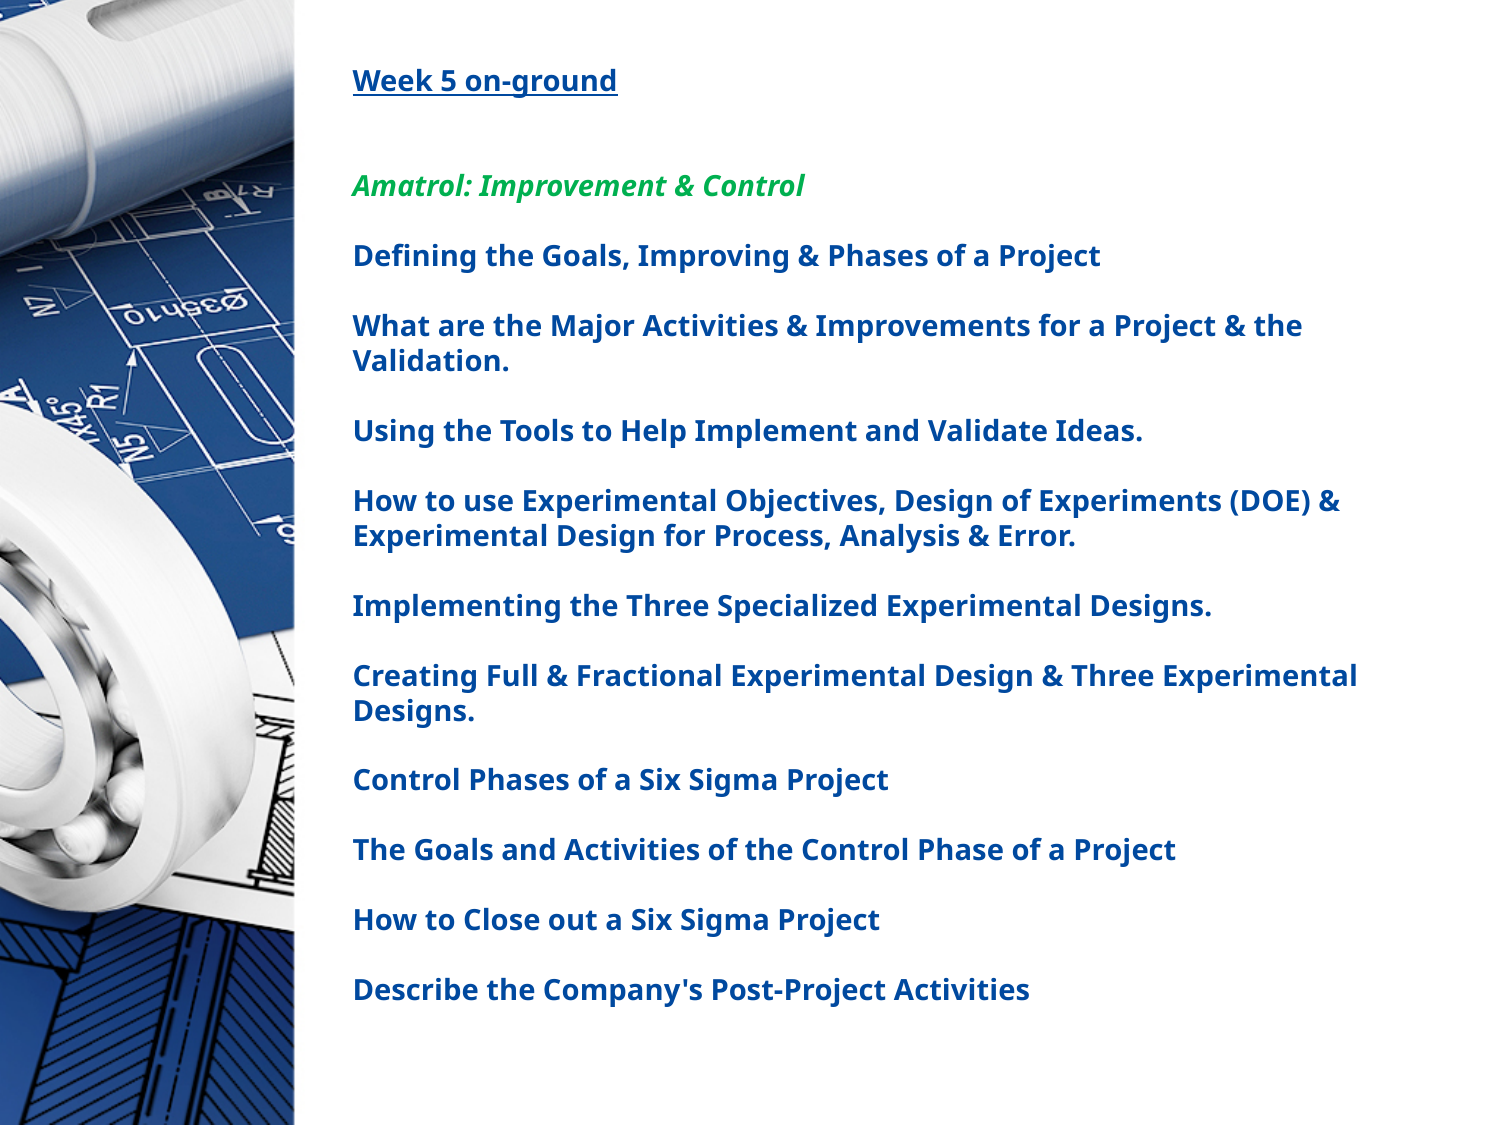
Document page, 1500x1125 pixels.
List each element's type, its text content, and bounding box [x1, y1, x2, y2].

picture [0, 0, 1500, 1125]
title Week 5 on-ground Amatrol: Improvement & Control Defining the Goals, Improving & Phases of a Project What are the Major Activities & Improvements for a Project & the Validation. Using the Tools to Help Implement and Validate Ideas. How to use Experimental Objectives, Design of Experiments (DOE) & Experimental Design for Process, Analysis & Error. Implementing the Three Specialized Experimental Designs. Creating Full & Fractional Experimental Design & Three Experimental Designs. Control Phases of a Six Sigma Project The Goals and Activities of the Control Phase of a Project How to Close out a Six Sigma Project Describe the Company's Post-Project Activities [337, 178, 1438, 366]
